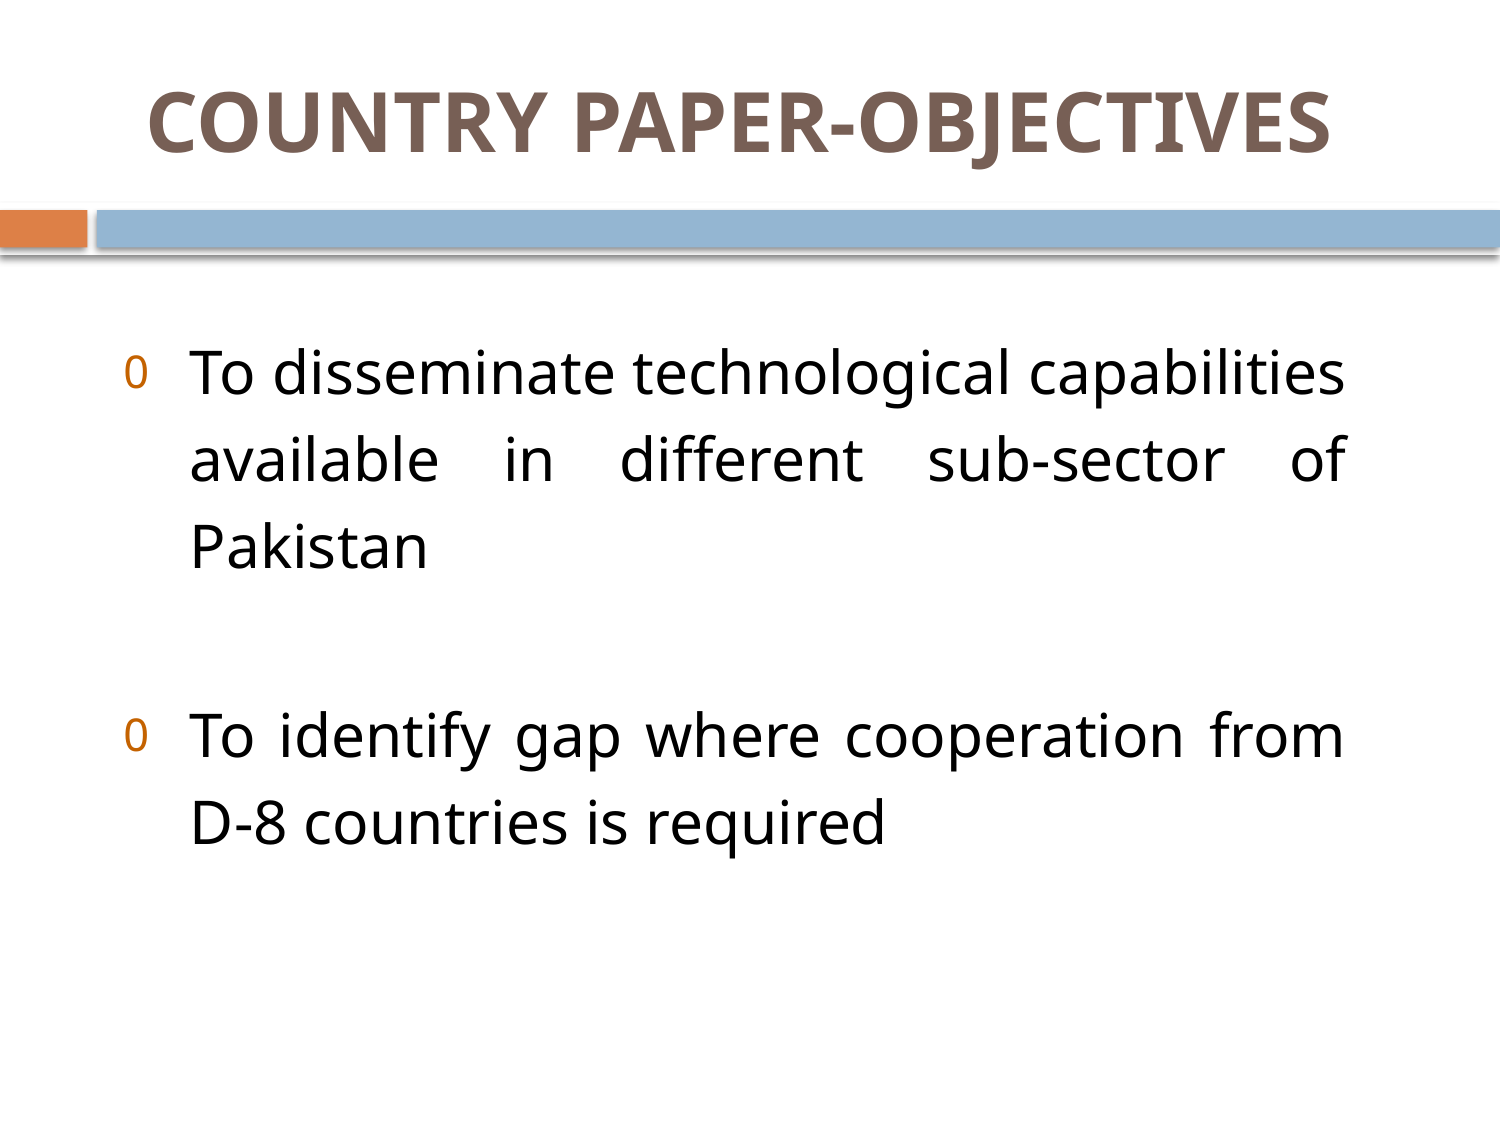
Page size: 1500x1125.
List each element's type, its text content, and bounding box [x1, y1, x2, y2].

title COUNTRY PAPER-OBJECTIVES [0, 37, 1500, 200]
list To disseminate technological capabilities available in different sub-sector of Pakistan To identify gap where cooperation from D-8 countries is required [50, 312, 1363, 1050]
